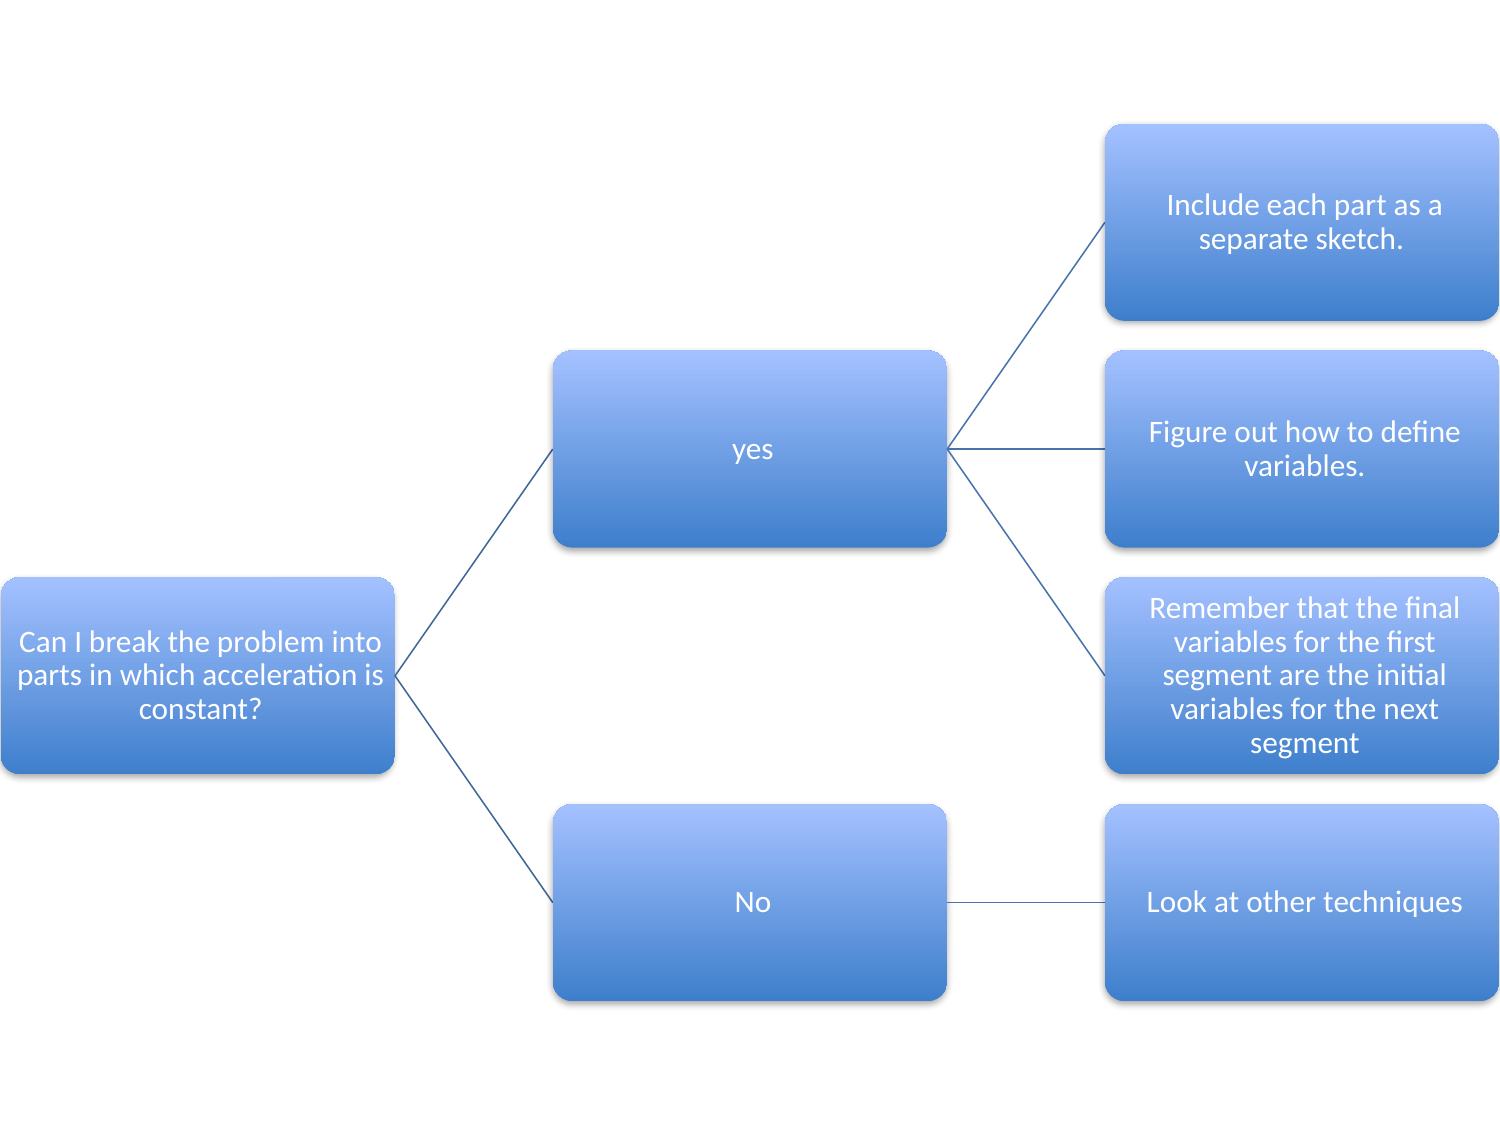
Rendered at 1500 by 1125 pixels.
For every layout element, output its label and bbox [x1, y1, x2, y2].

text_box [0, 0, 1500, 1125]
